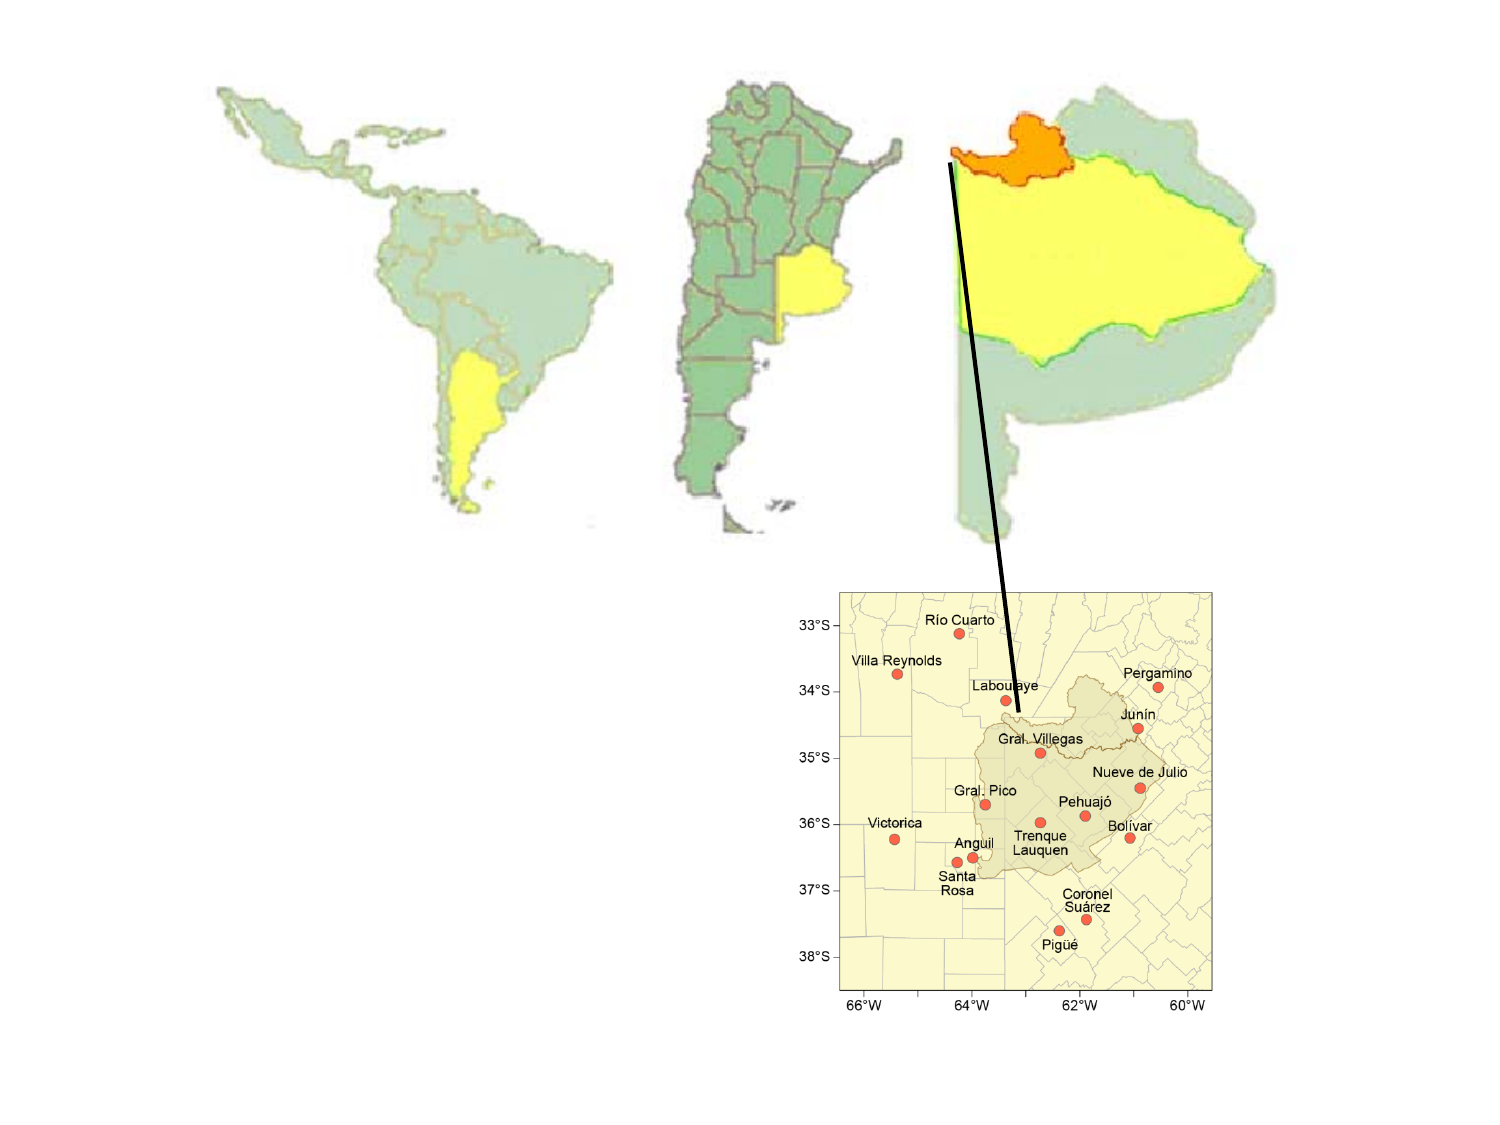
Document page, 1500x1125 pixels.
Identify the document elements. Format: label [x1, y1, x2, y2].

text_box [949, 162, 1019, 713]
picture [199, 49, 1314, 1086]
